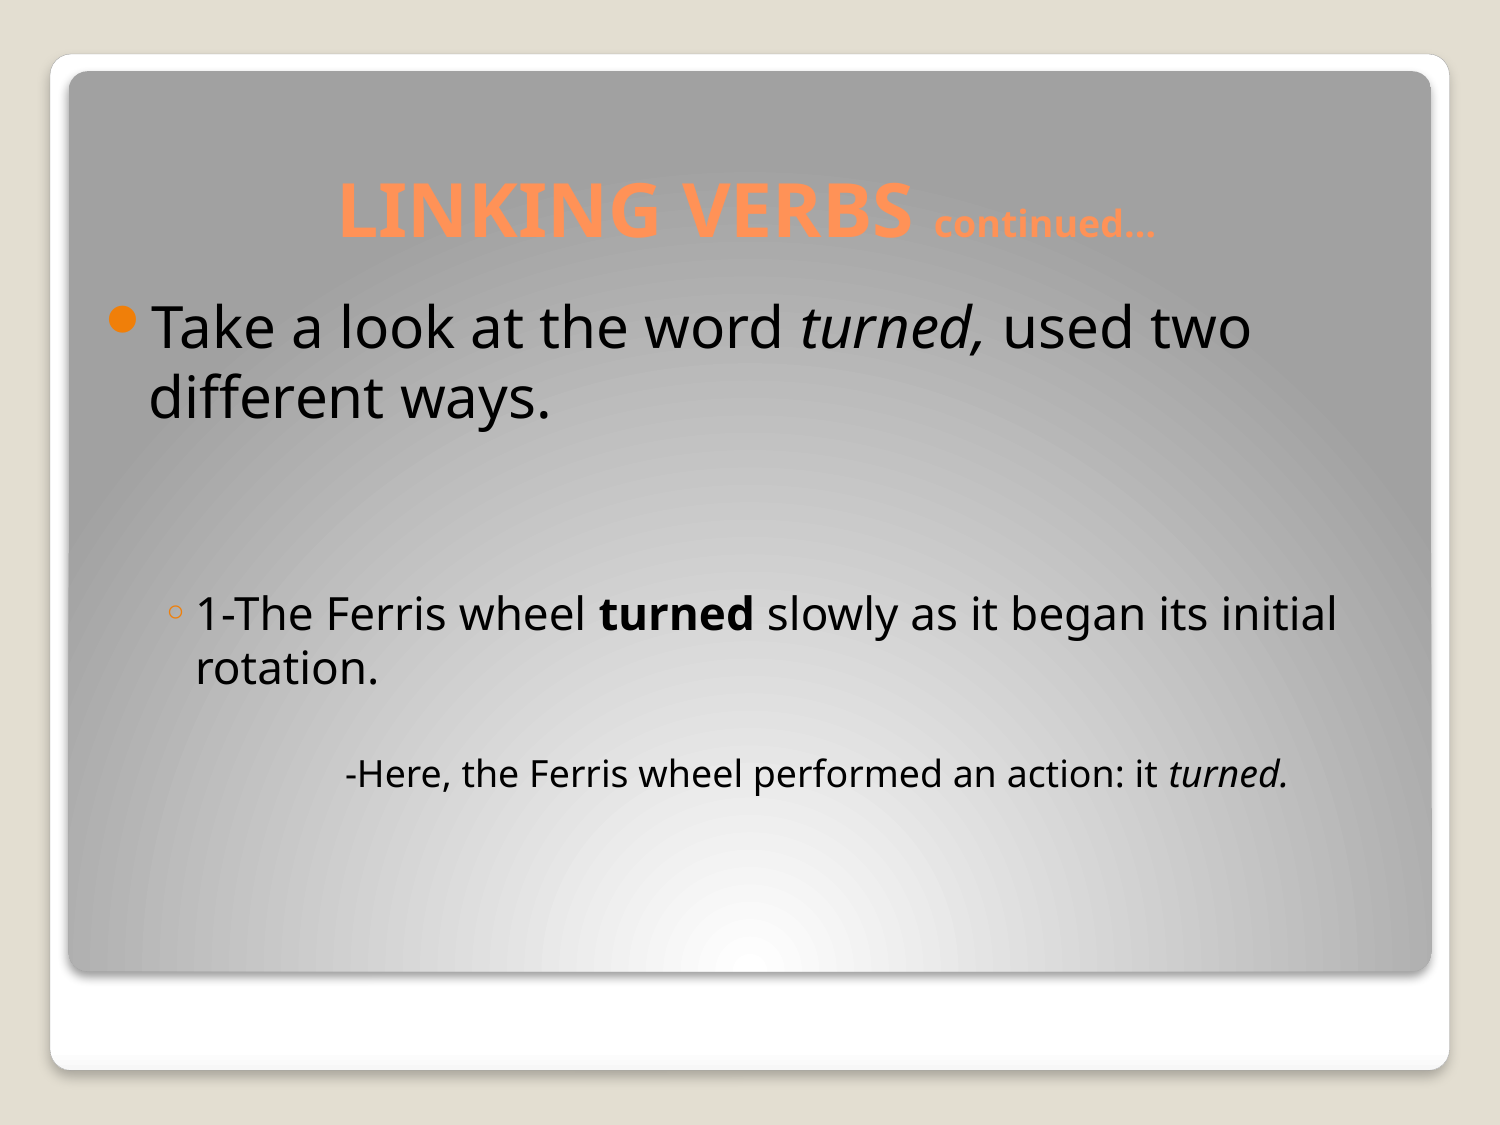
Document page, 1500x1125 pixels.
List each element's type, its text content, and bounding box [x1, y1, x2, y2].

title LINKING VERBS continued… [75, 87, 1418, 260]
list Take a look at the word turned, used two different ways. 1-The Ferris wheel turned slowly as it began its initial rotation. -Here, the Ferris wheel performed an action: it turned. [75, 275, 1418, 962]
